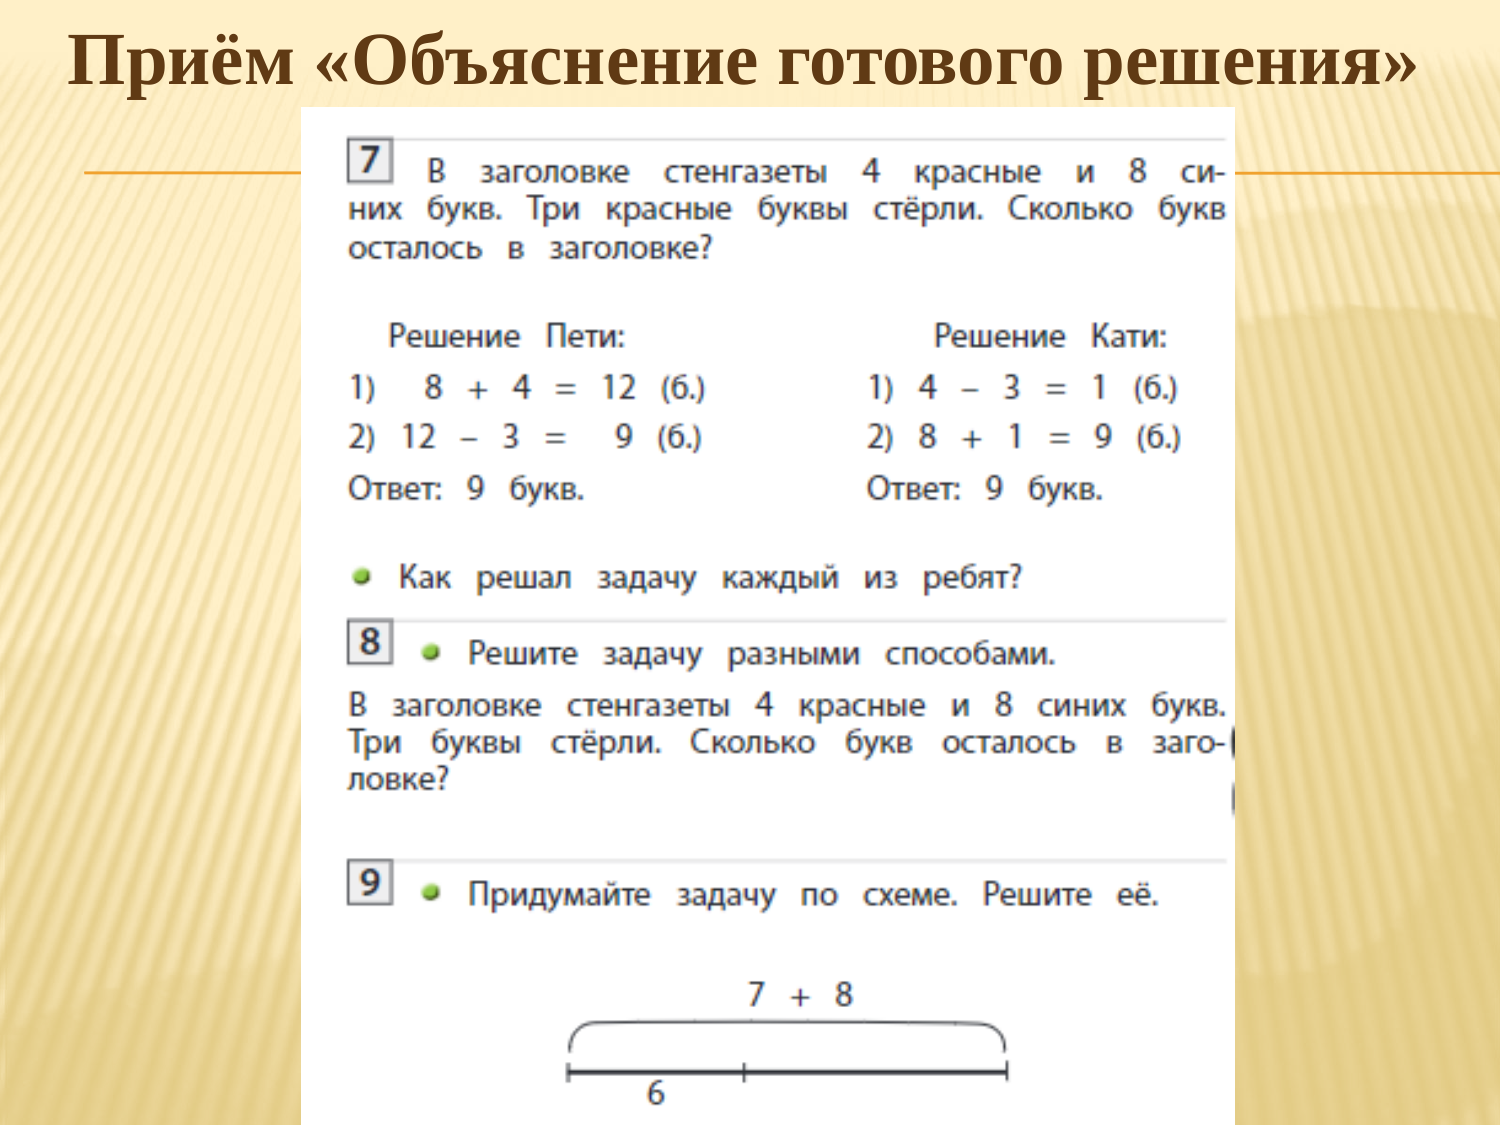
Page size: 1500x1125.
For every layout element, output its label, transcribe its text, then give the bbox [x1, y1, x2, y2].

picture [300, 107, 1235, 1125]
text_box Приём «Объяснение готового решения» [29, 1, 1459, 107]
